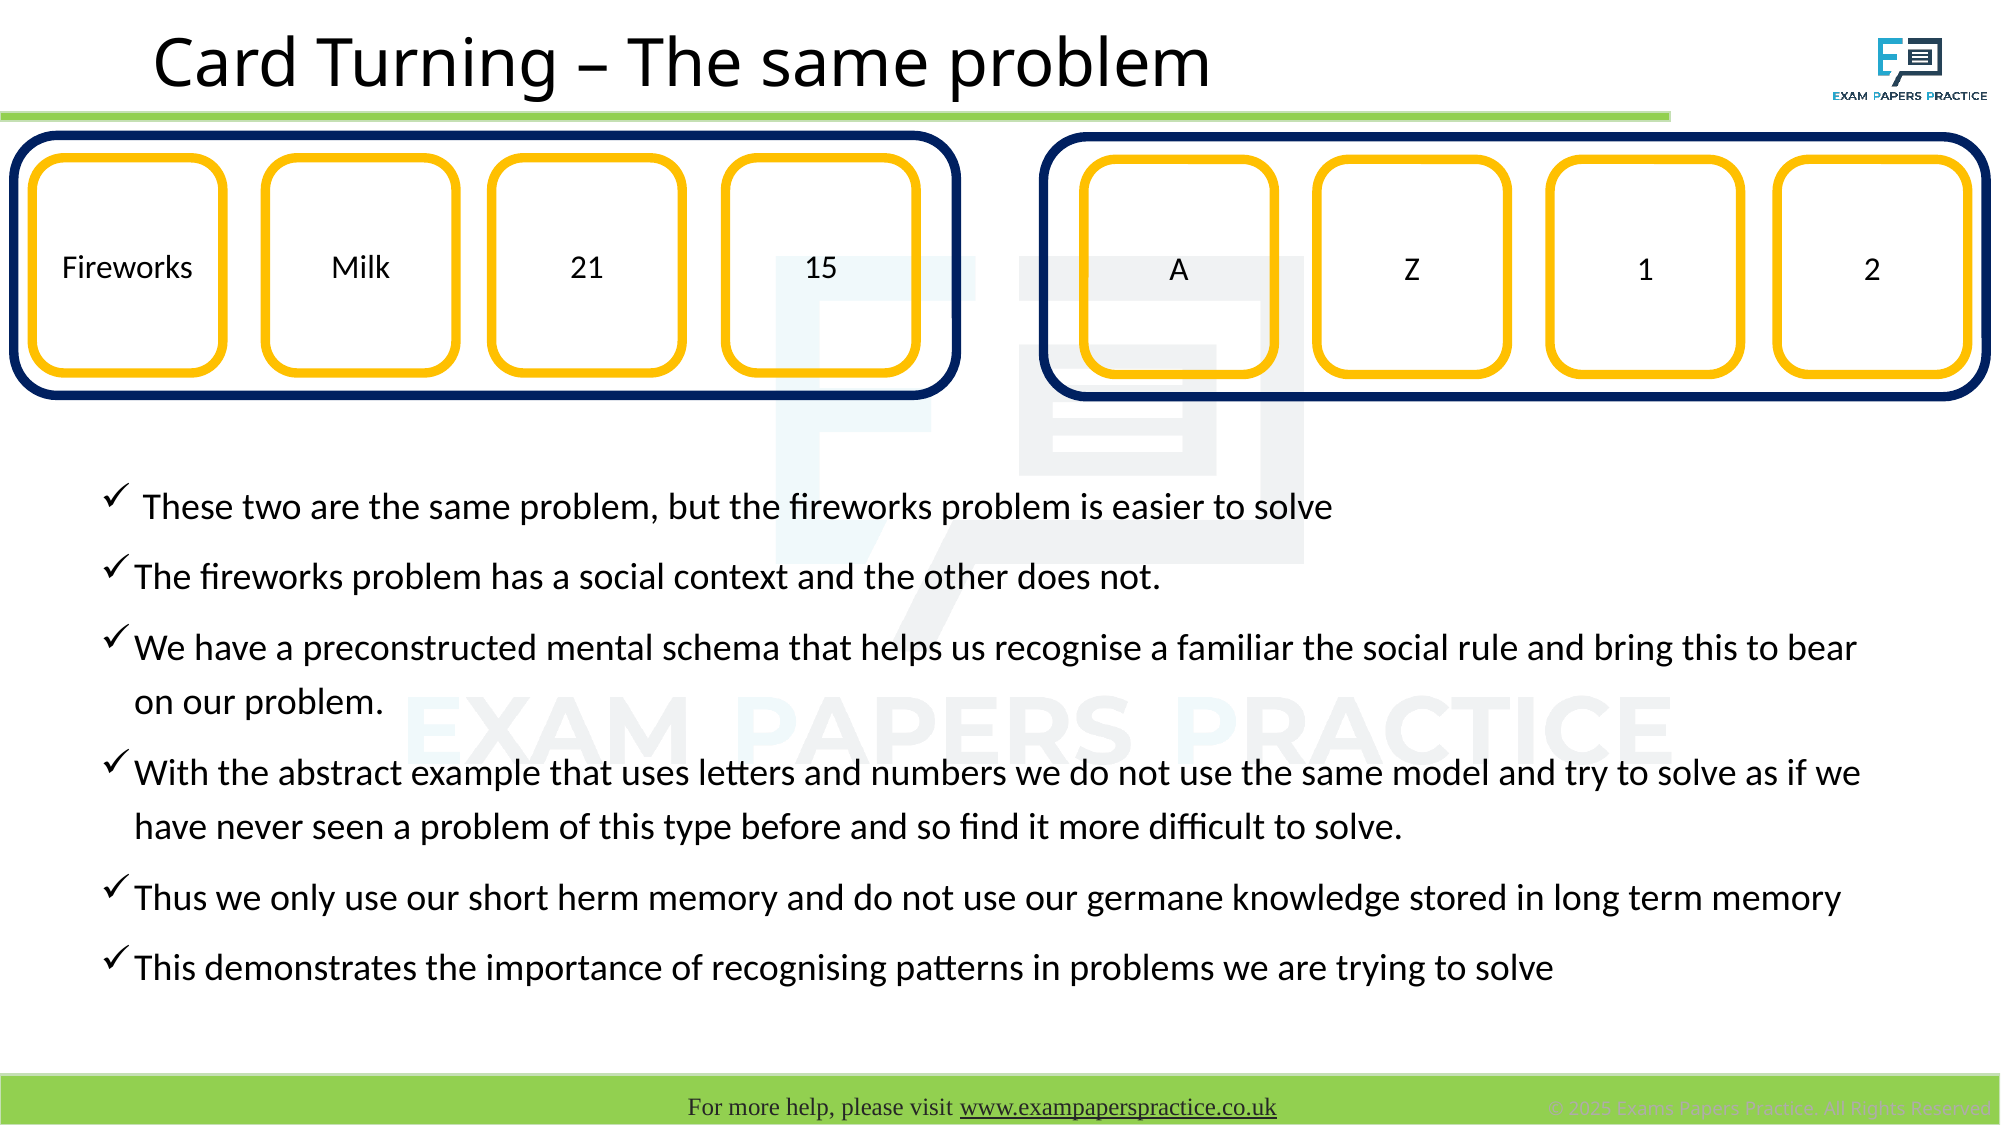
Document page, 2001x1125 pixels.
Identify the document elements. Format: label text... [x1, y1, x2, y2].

title Card Turning – The same problem [137, 59, 1863, 70]
text_box [12, 134, 958, 397]
list These two are the same problem, but the fireworks problem is easier to solve The fireworks problem has a social context and the other does not. We have a preconstructed mental schema that helps us recognise a familiar the social rule and bring this to bear on our problem. With the abstract example that uses letters and numbers we do not use the same model and try to solve as if we have never seen a problem of this type before and so find it more difficult to solve. Thus we only use our short herm memory and do not use our germane knowledge stored in long term memory This demonstrates the importance of recognising patterns in problems we are trying to solve [85, 464, 1881, 1042]
text_box [1042, 135, 1988, 398]
